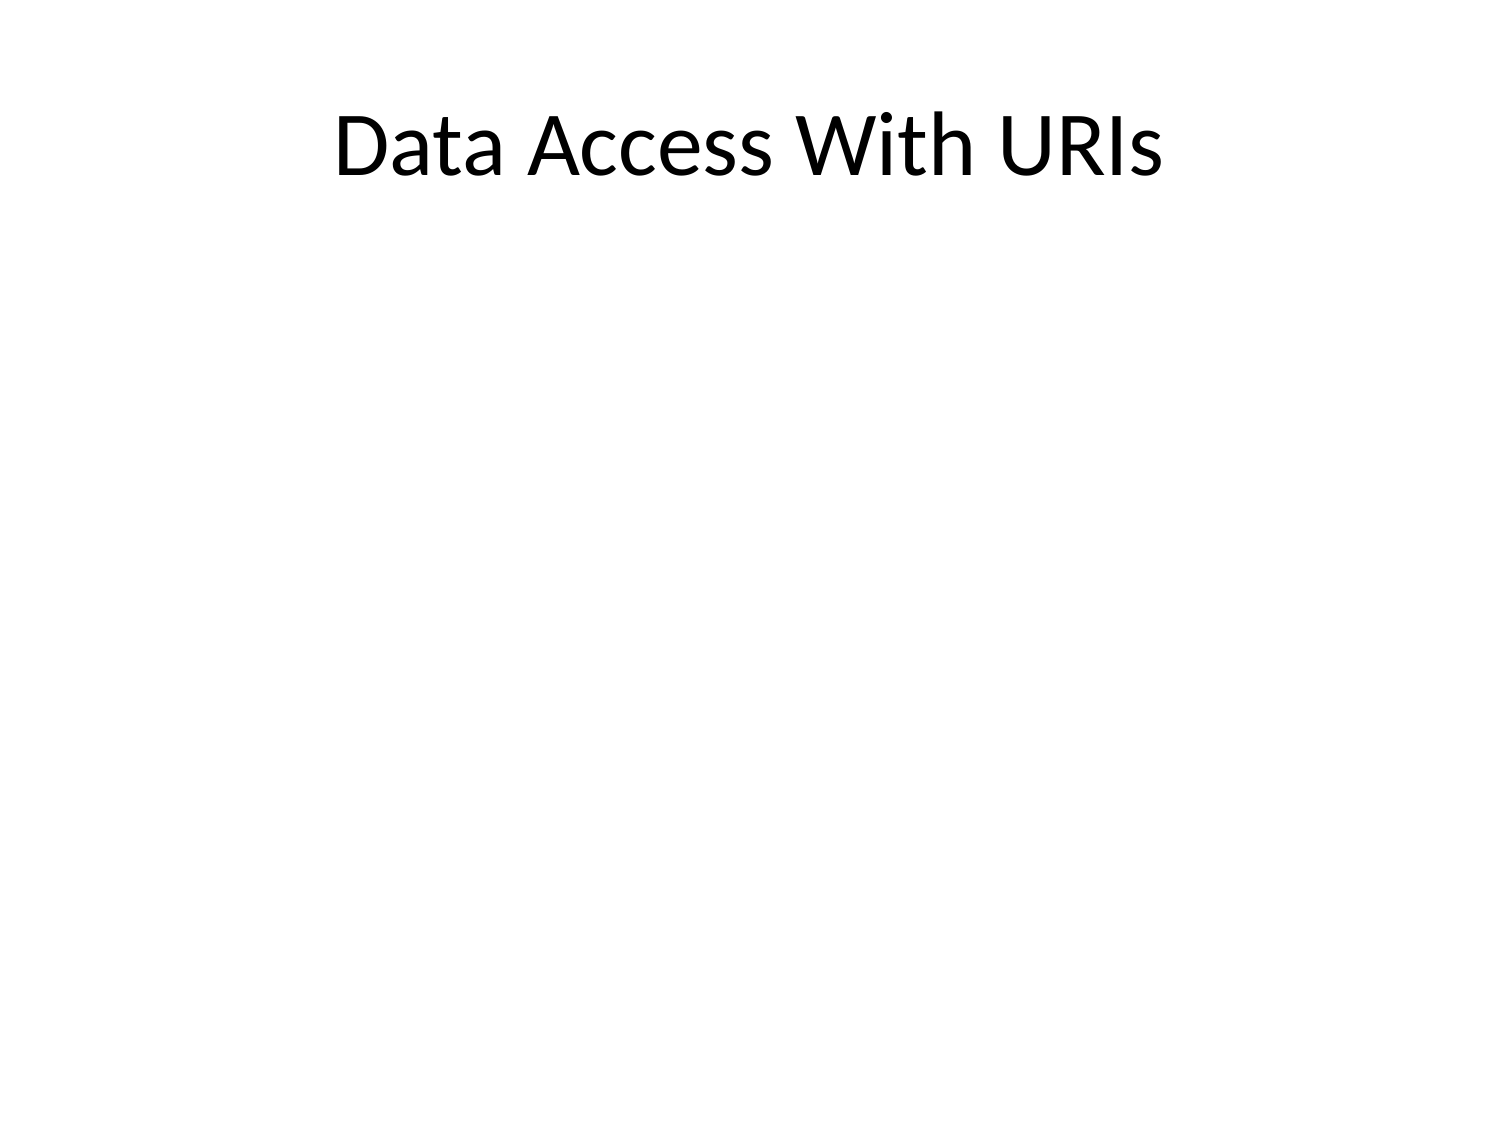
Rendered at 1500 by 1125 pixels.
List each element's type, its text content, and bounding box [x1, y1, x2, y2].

title Data Access With URIs [75, 45, 1425, 233]
